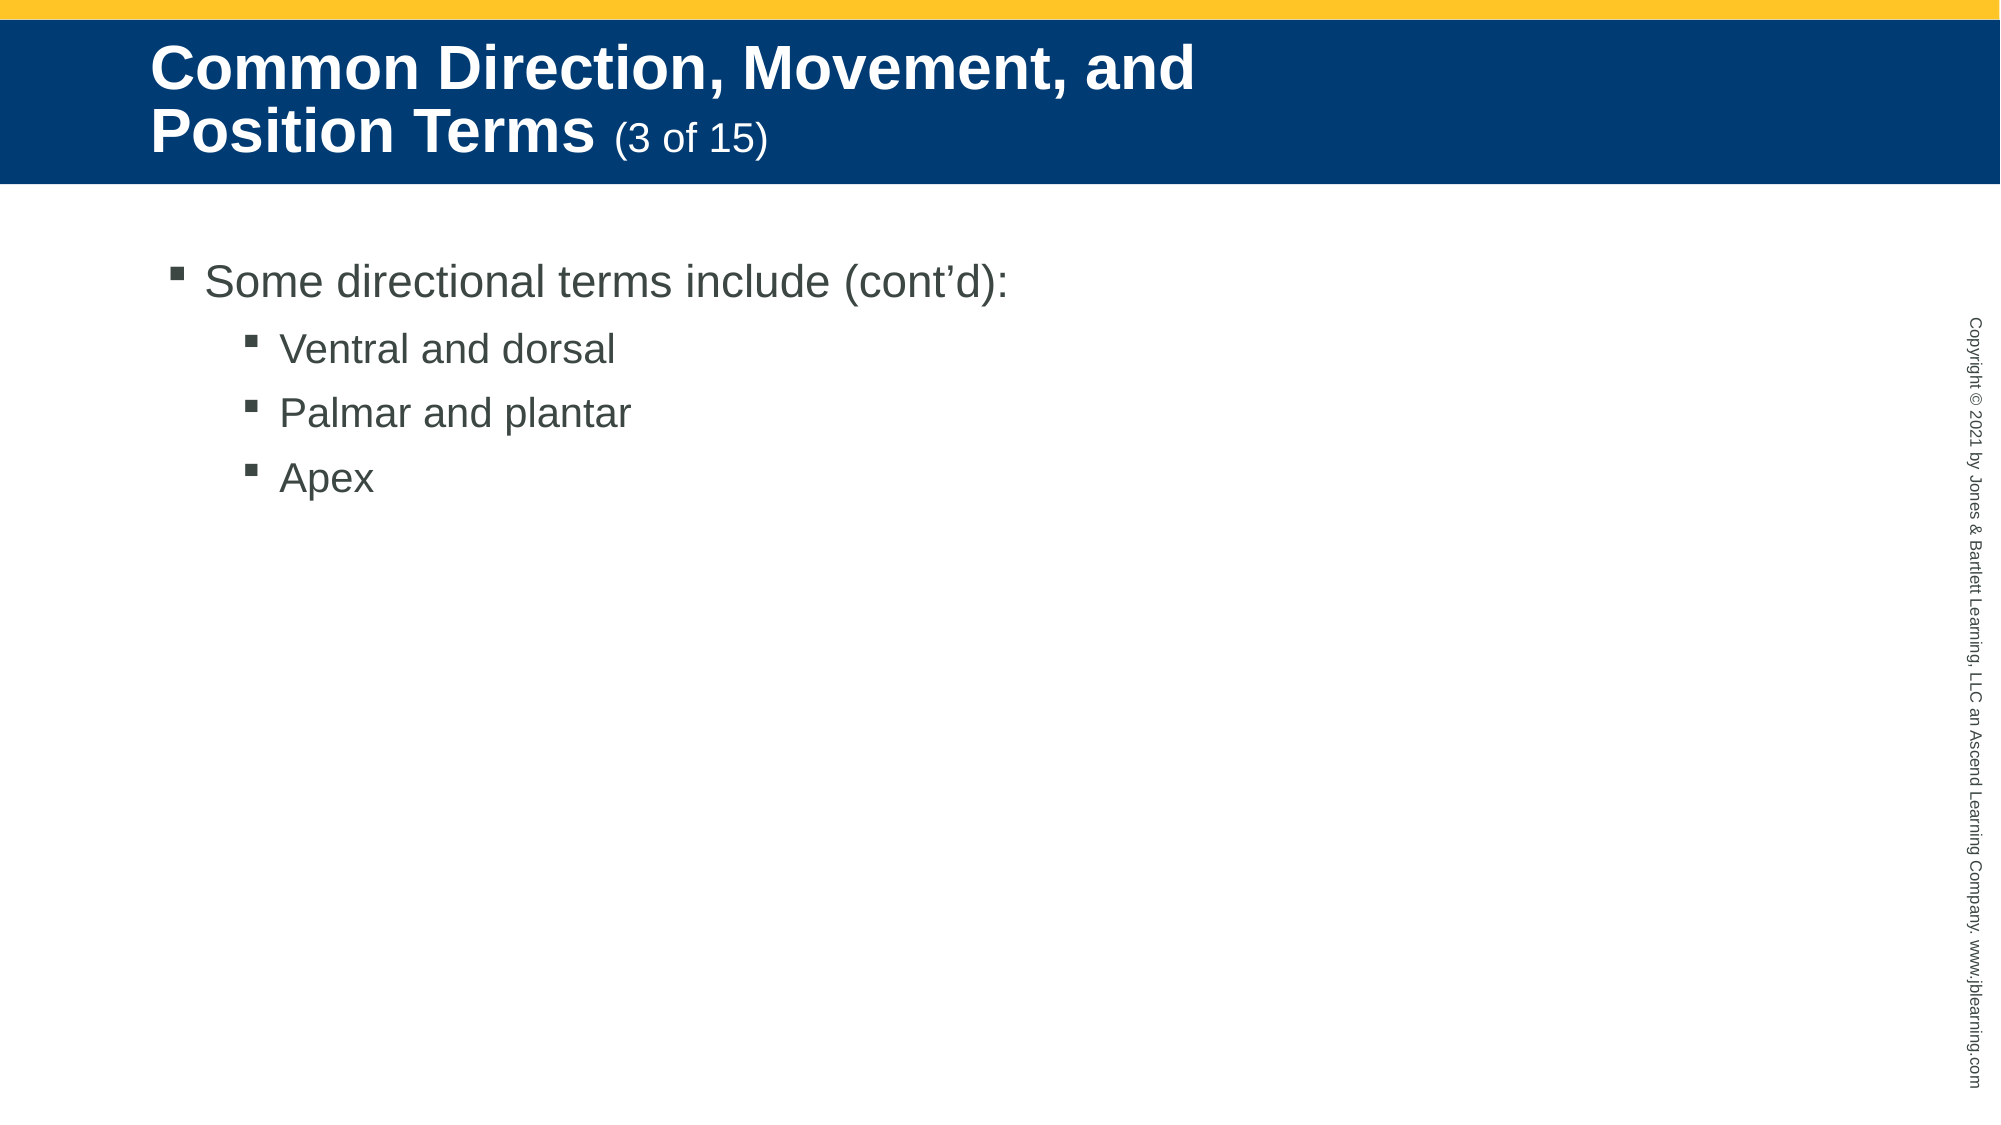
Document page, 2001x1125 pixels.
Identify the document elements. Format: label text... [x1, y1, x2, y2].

list Some directional terms include (cont’d): Ventral and dorsal Palmar and plantar Apex [151, 244, 1840, 1016]
title Common Direction, Movement, and Position Terms (3 of 15) [0, 19, 2000, 185]
